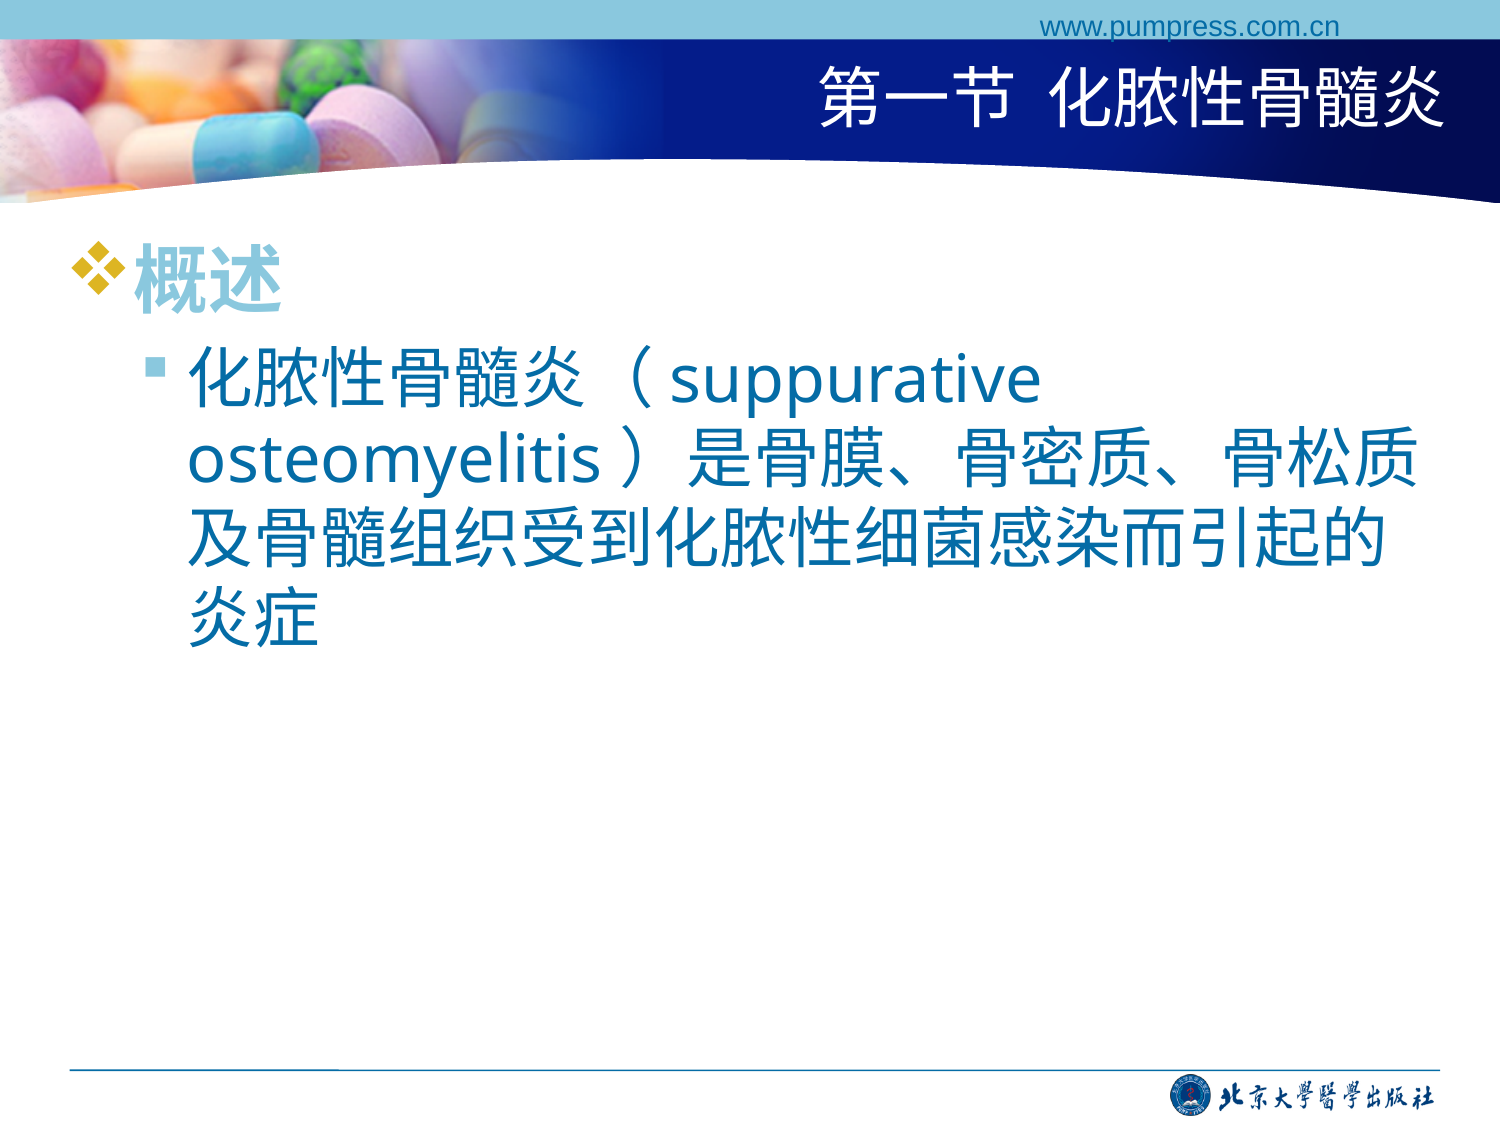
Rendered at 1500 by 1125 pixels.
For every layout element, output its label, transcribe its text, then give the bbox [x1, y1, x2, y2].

title 第一节 化脓性骨髓炎 [137, 49, 1463, 143]
list 概述 化脓性骨髓炎（suppurative osteomyelitis）是骨膜、骨密质、骨松质及骨髓组织受到化脓性细菌感染而引起的炎症 [49, 224, 1463, 1026]
picture [0, 40, 1500, 203]
slide_number www.pumpress.com.cn [1025, 0, 1463, 38]
picture [1170, 1074, 1436, 1118]
